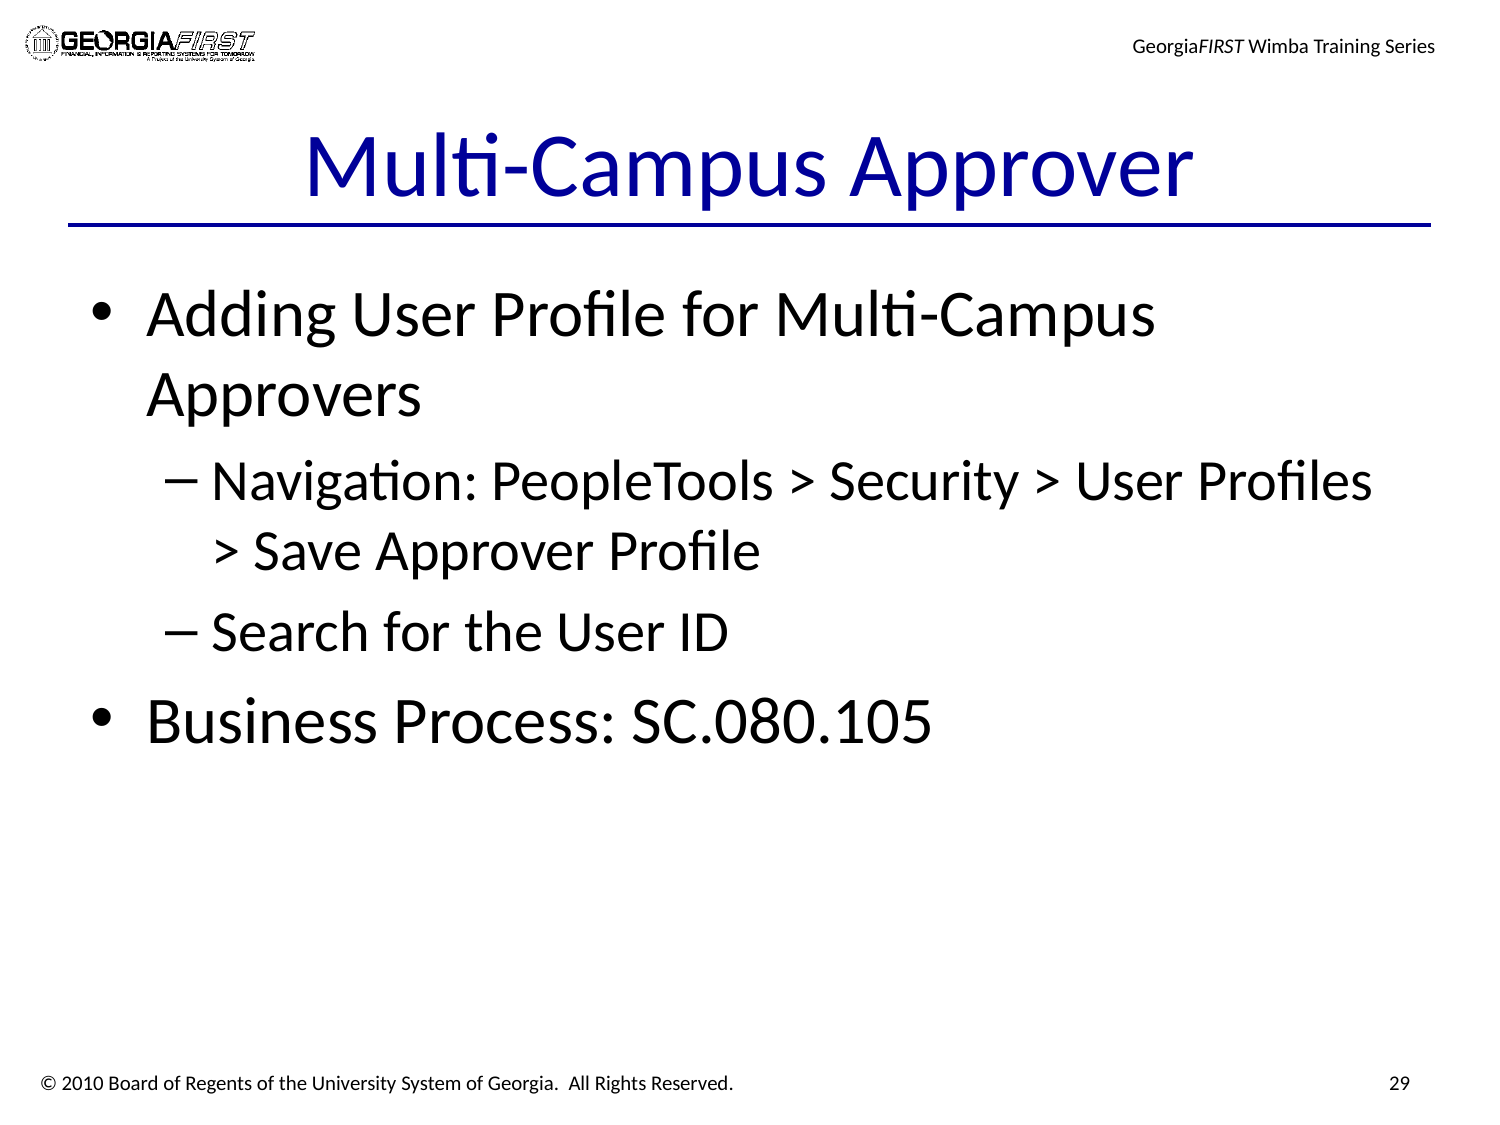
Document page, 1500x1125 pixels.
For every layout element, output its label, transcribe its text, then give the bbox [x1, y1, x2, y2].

list Adding User Profile for Multi-Campus Approvers Navigation: PeopleTools > Security > User Profiles > Save Approver Profile Search for the User ID Business Process: SC.080.105 [75, 262, 1425, 1005]
title Multi-Campus Approver [75, 87, 1425, 233]
picture [24, 24, 255, 63]
